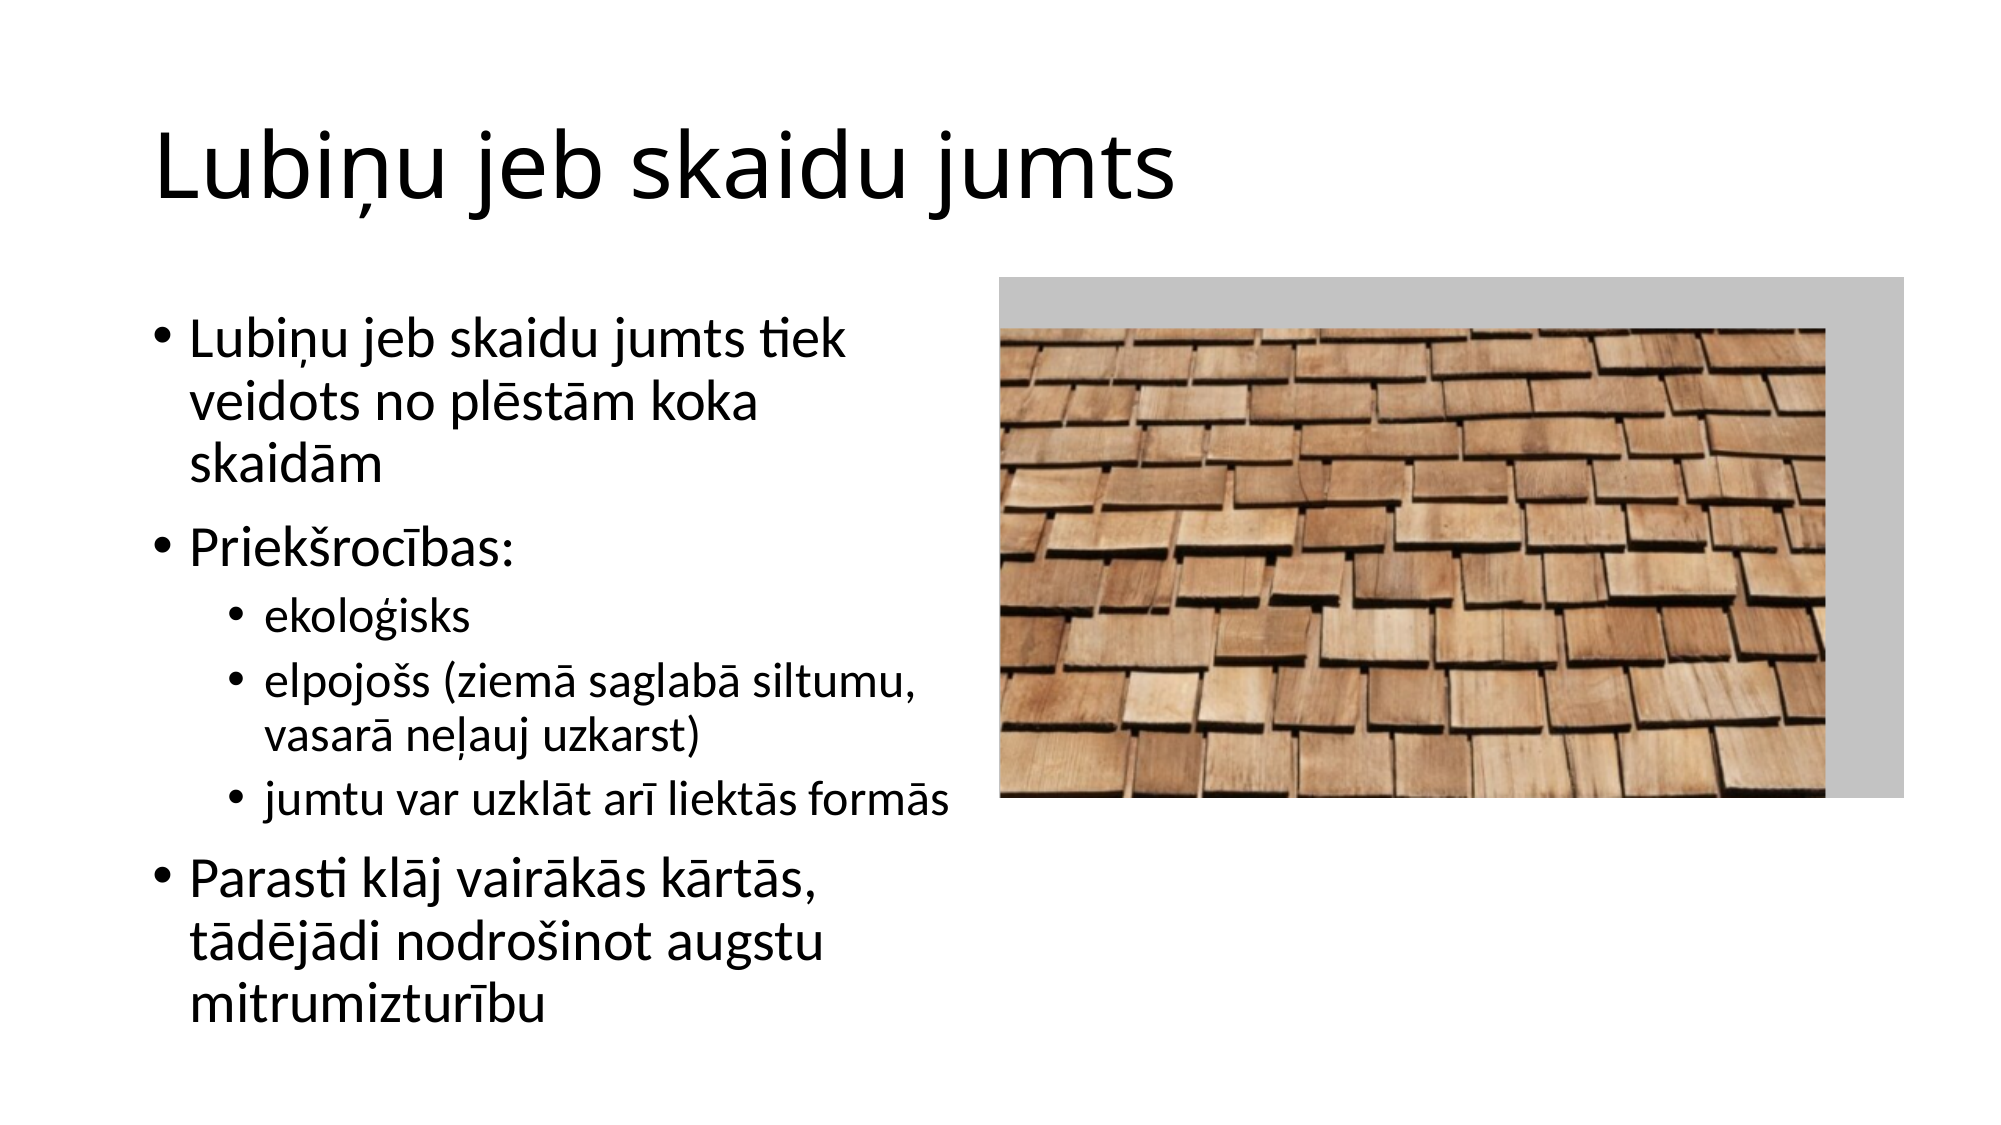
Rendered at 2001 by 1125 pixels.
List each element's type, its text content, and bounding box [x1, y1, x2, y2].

title Lubiņu jeb skaidu jumts [137, 59, 1863, 278]
picture [999, 277, 1904, 798]
list Lubiņu jeb skaidu jumts tiek veidots no plēstām koka skaidām Priekšrocības: ekoloģisks elpojošs (ziemā saglabā siltumu, vasarā neļauj uzkarst) jumtu var uzklāt arī liektās formās Parasti klāj vairākās kārtās, tādējādi nodrošinot augstu mitrumizturību [137, 299, 981, 1057]
